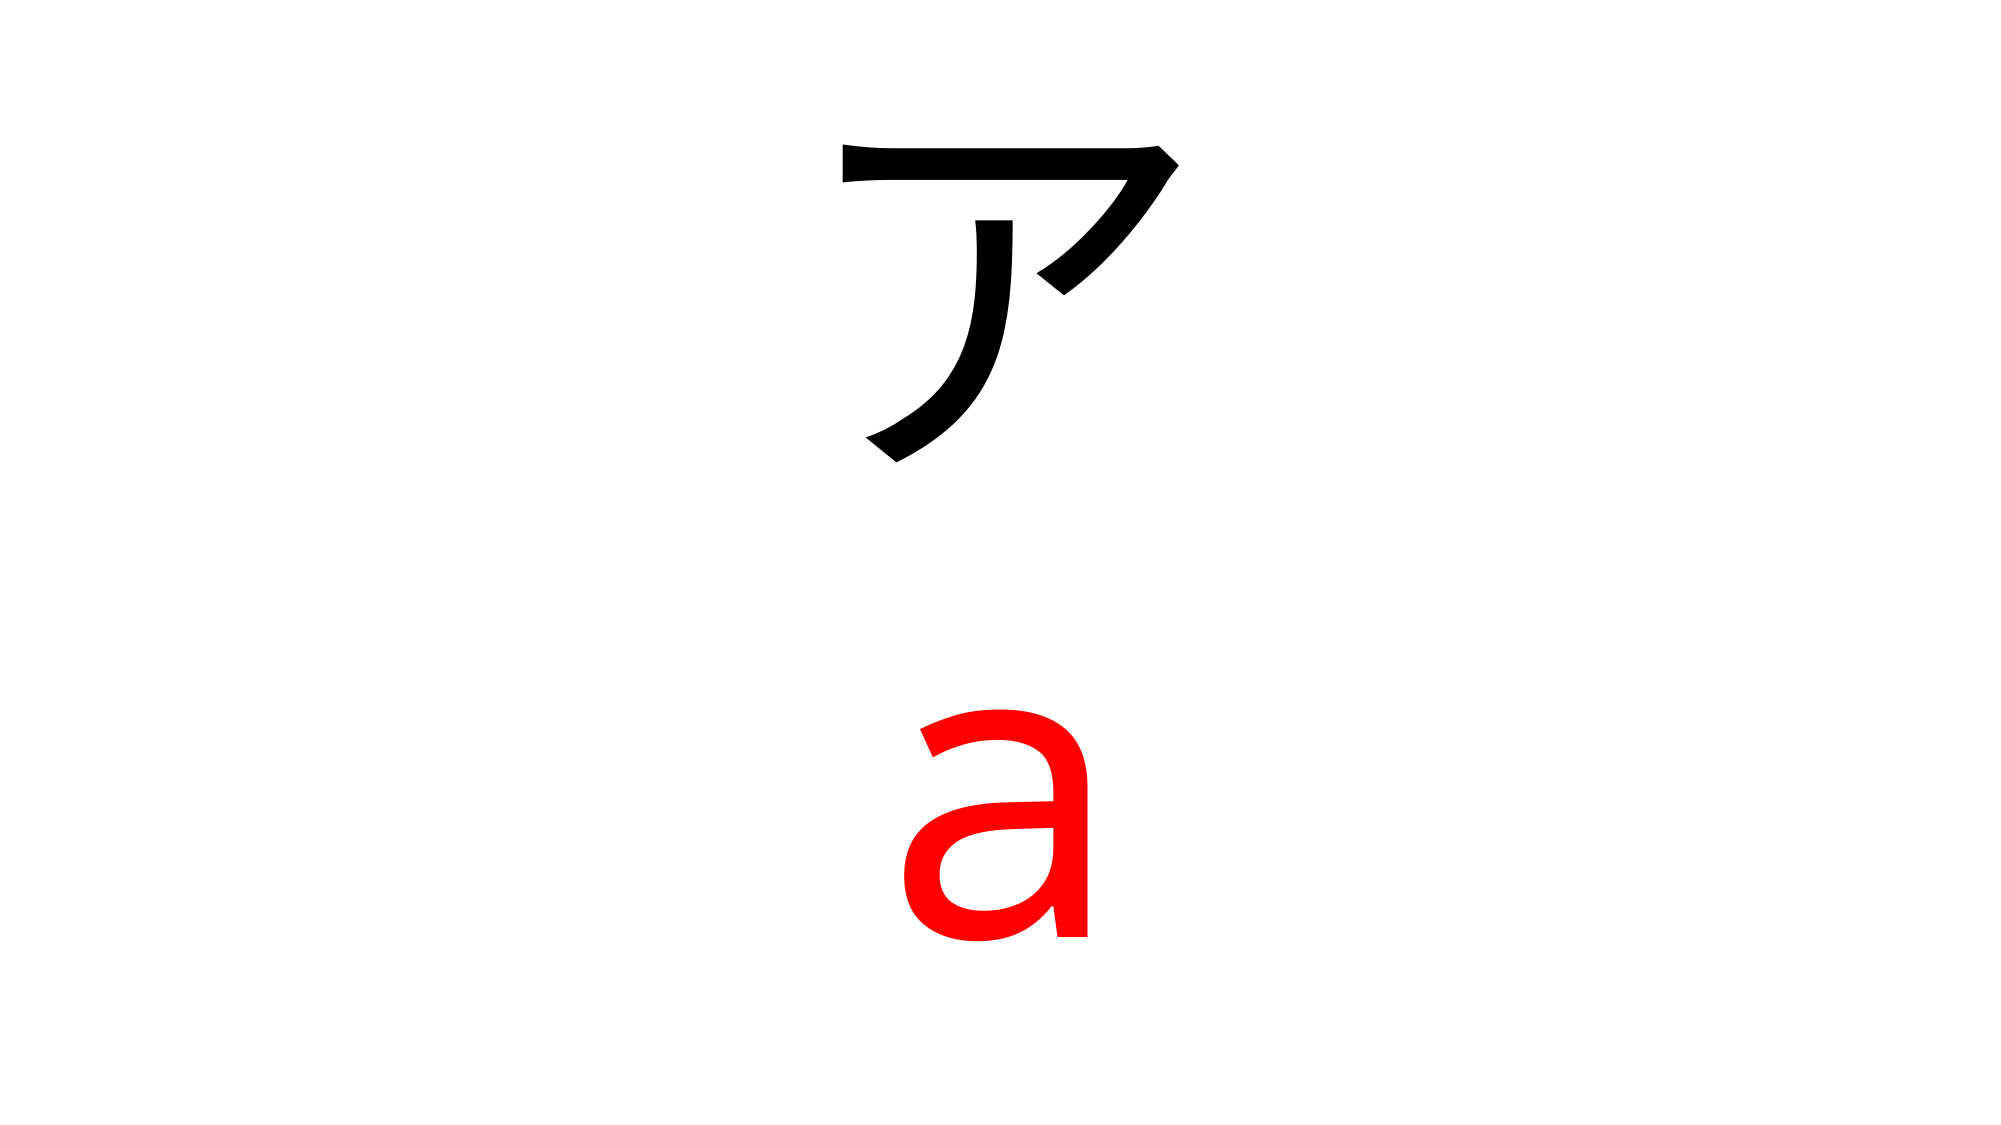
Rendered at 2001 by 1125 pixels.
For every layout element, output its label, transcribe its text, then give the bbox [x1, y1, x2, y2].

text_box a [249, 562, 1750, 1036]
title ア [249, 71, 1750, 545]
